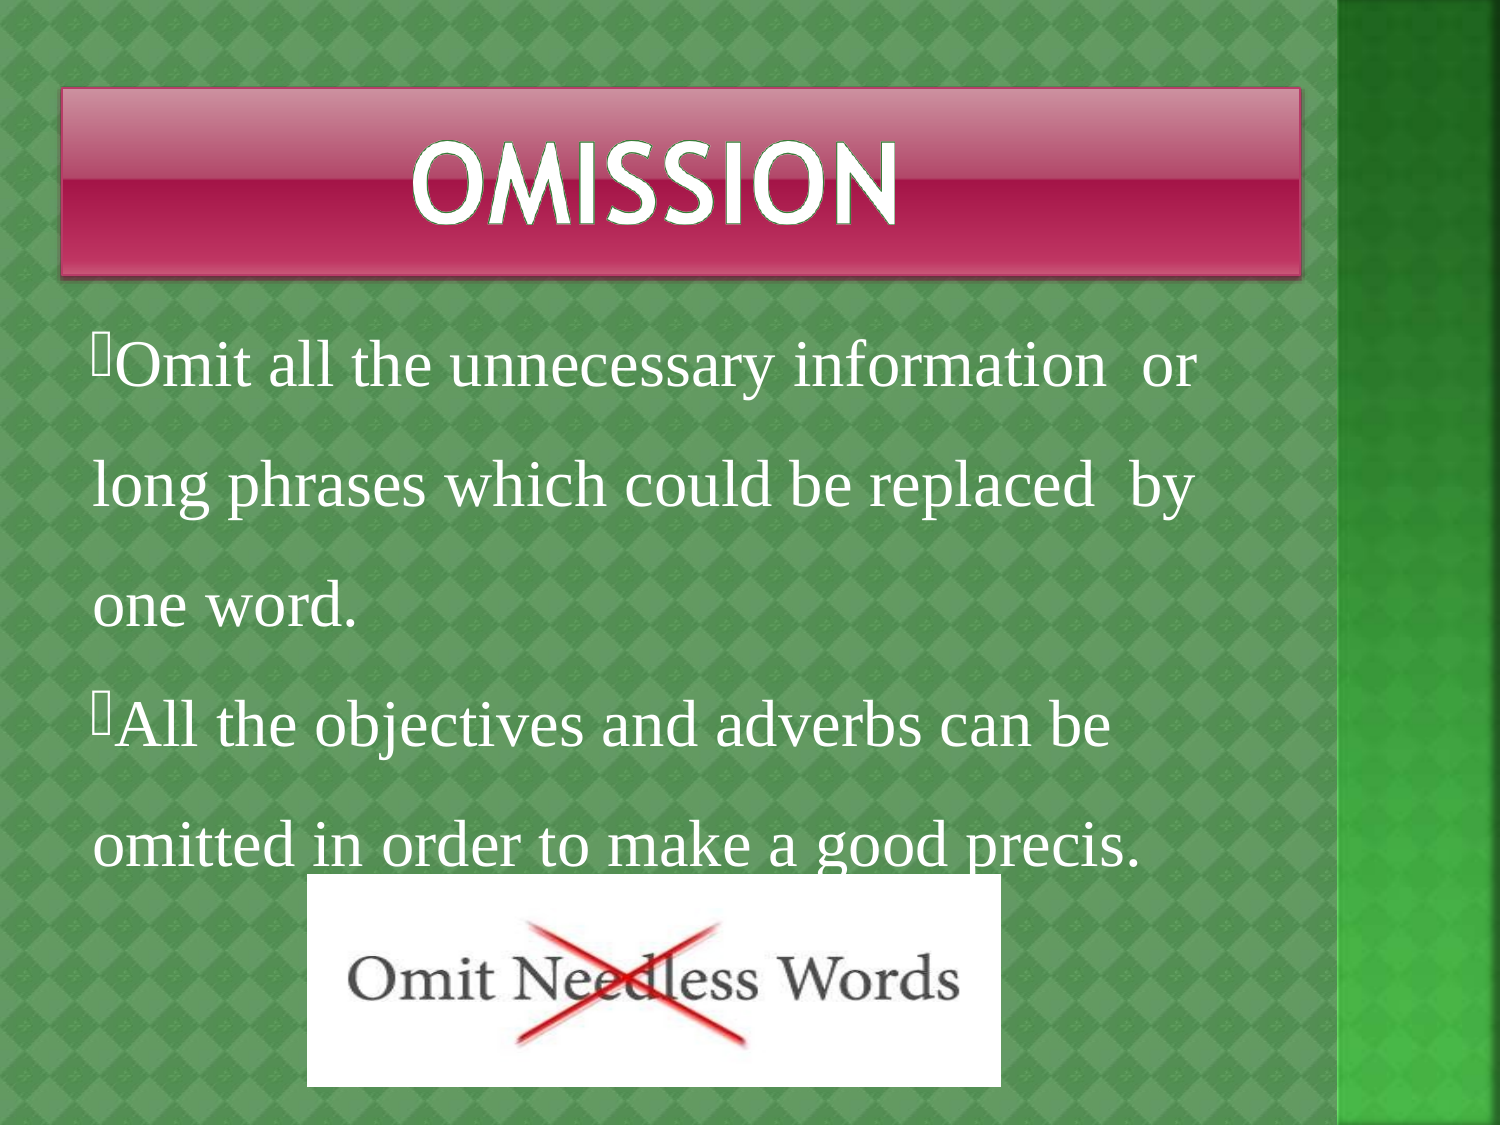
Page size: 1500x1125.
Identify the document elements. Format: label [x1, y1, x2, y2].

text_box [0, 0, 1500, 1125]
